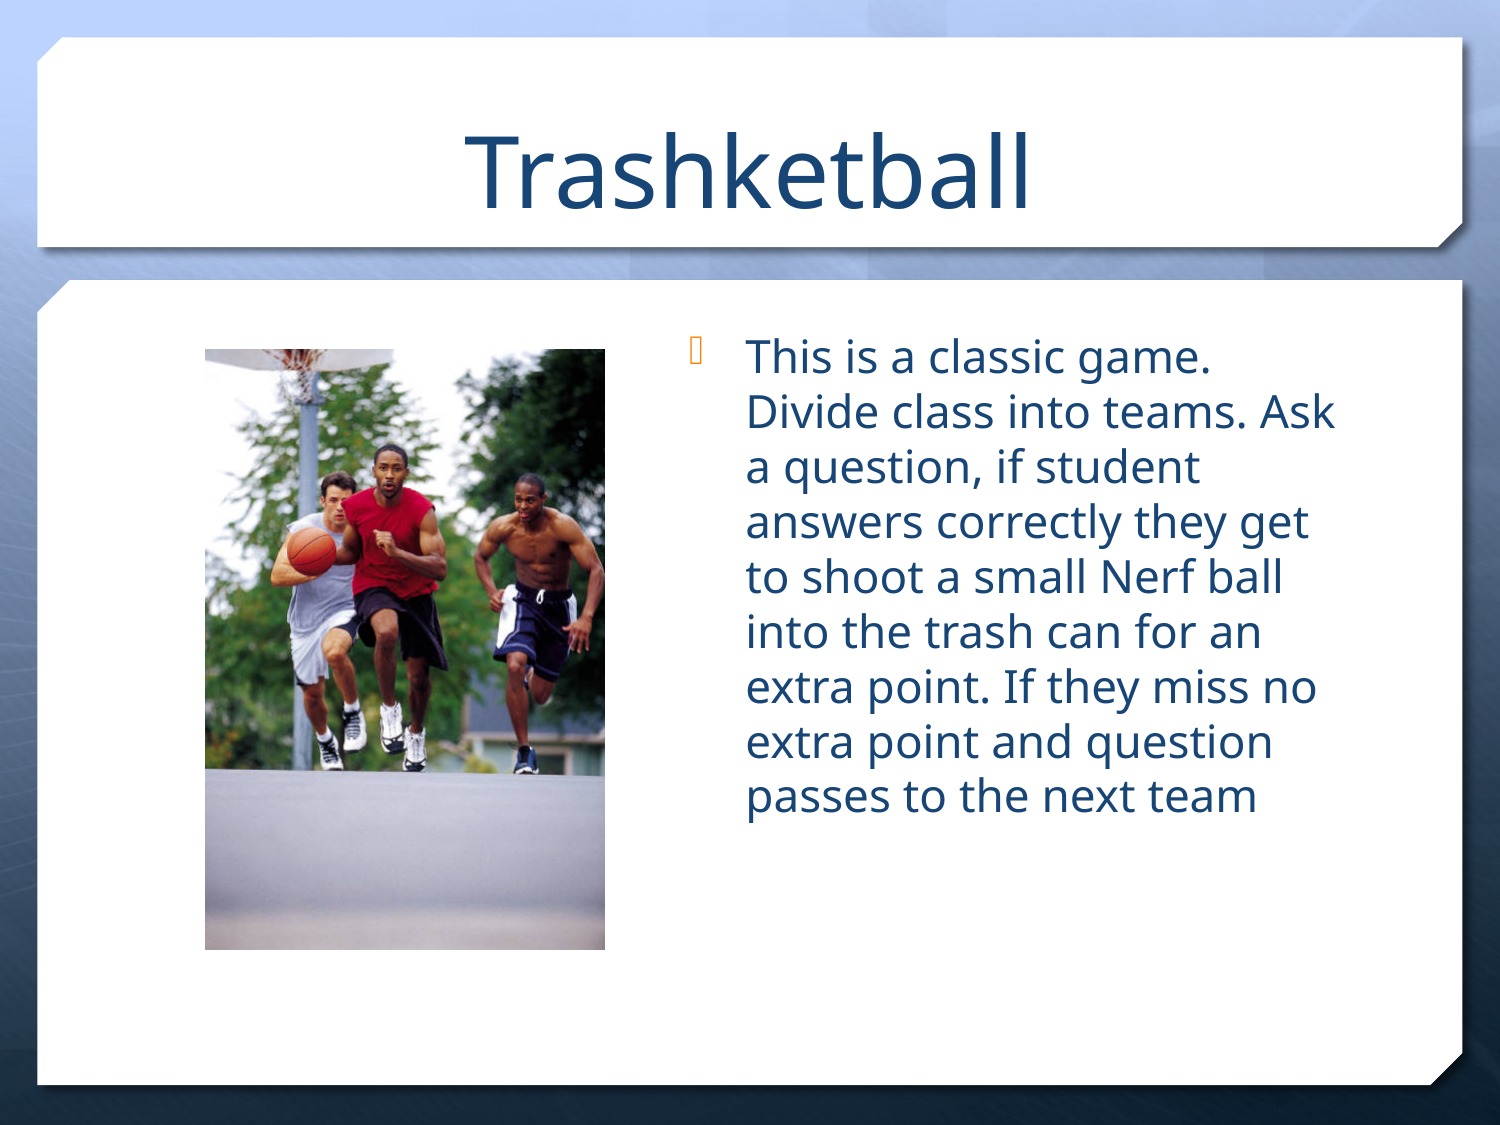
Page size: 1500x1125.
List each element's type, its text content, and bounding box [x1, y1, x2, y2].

list This is a classic game. Divide class into teams. Ask a question, if student answers correctly they get to shoot a small Nerf ball into the trash can for an extra point. If they miss no extra point and question passes to the next team [674, 319, 1372, 978]
picture [204, 349, 605, 951]
title Trashketball [127, 48, 1372, 236]
